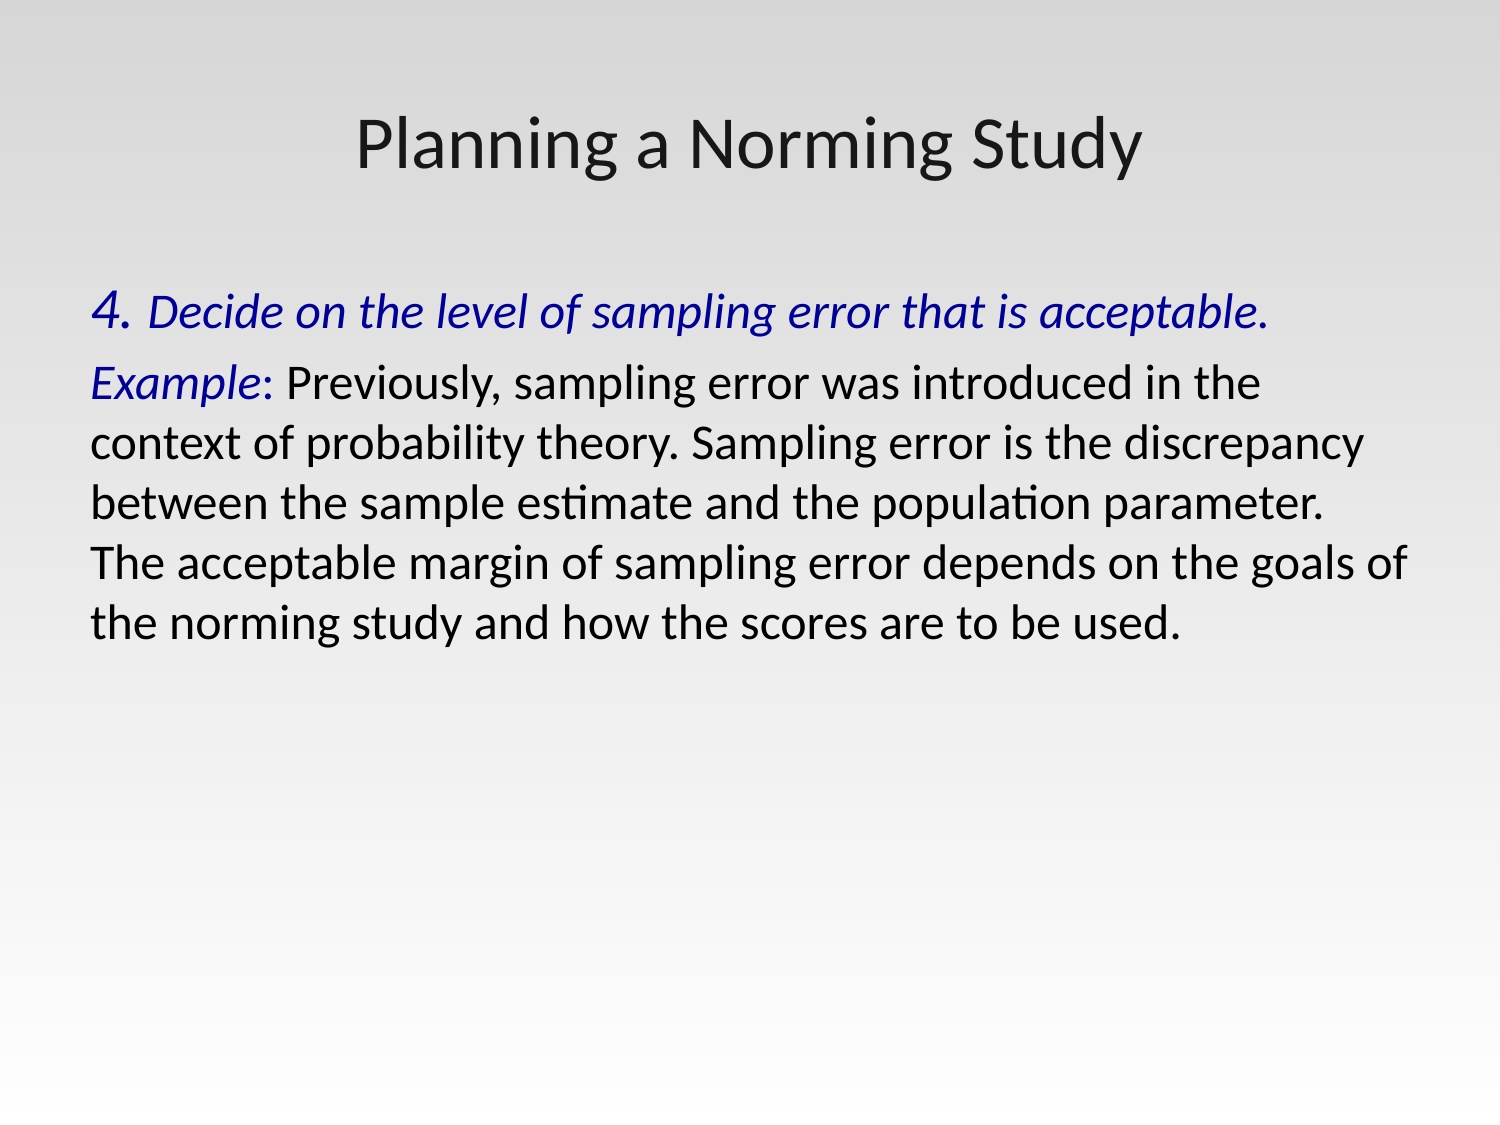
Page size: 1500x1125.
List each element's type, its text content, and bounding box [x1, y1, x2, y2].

title Planning a Norming Study [37, 45, 1463, 233]
list 4. Decide on the level of sampling error that is acceptable. Example: Previously, sampling error was introduced in the context of probability theory. Sampling error is the discrepancy between the sample estimate and the population parameter. The acceptable margin of sampling error depends on the goals of the norming study and how the scores are to be used. [75, 262, 1425, 1005]
